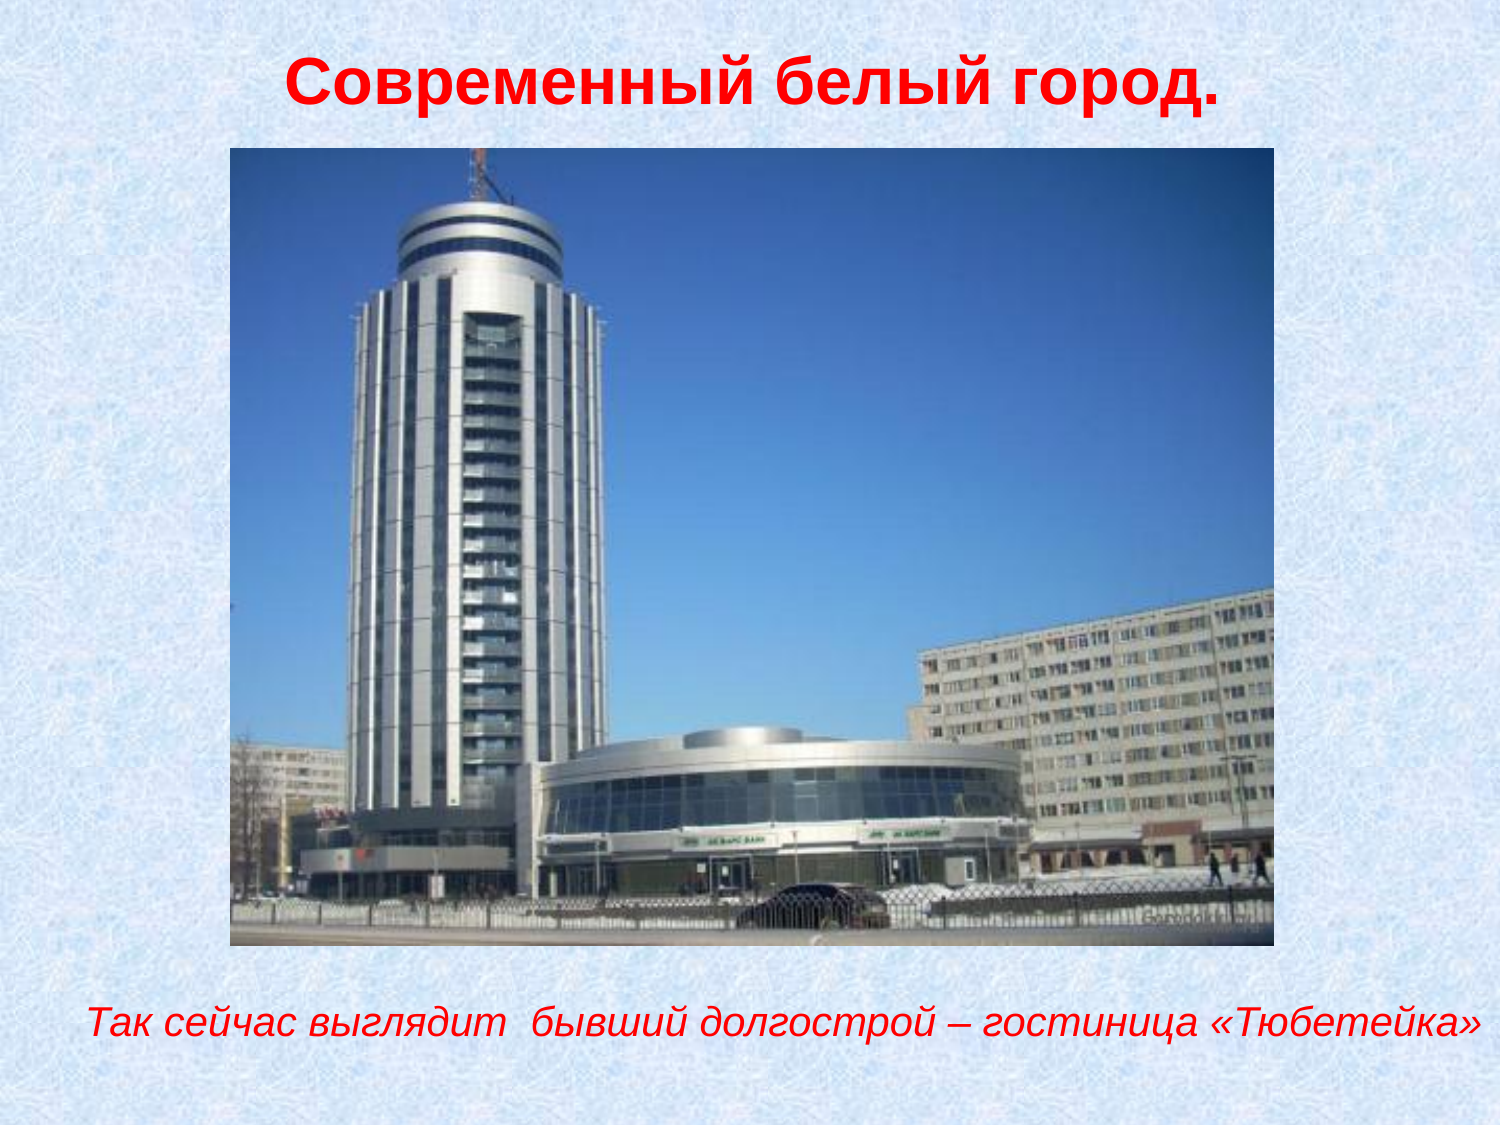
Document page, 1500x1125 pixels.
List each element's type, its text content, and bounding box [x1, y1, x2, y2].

text_box Так сейчас выглядит бывший долгострой – гостиница «Тюбетейка» [70, 987, 1499, 1053]
picture [0, 0, 1500, 1125]
text_box Современный белый город. [269, 30, 1237, 126]
